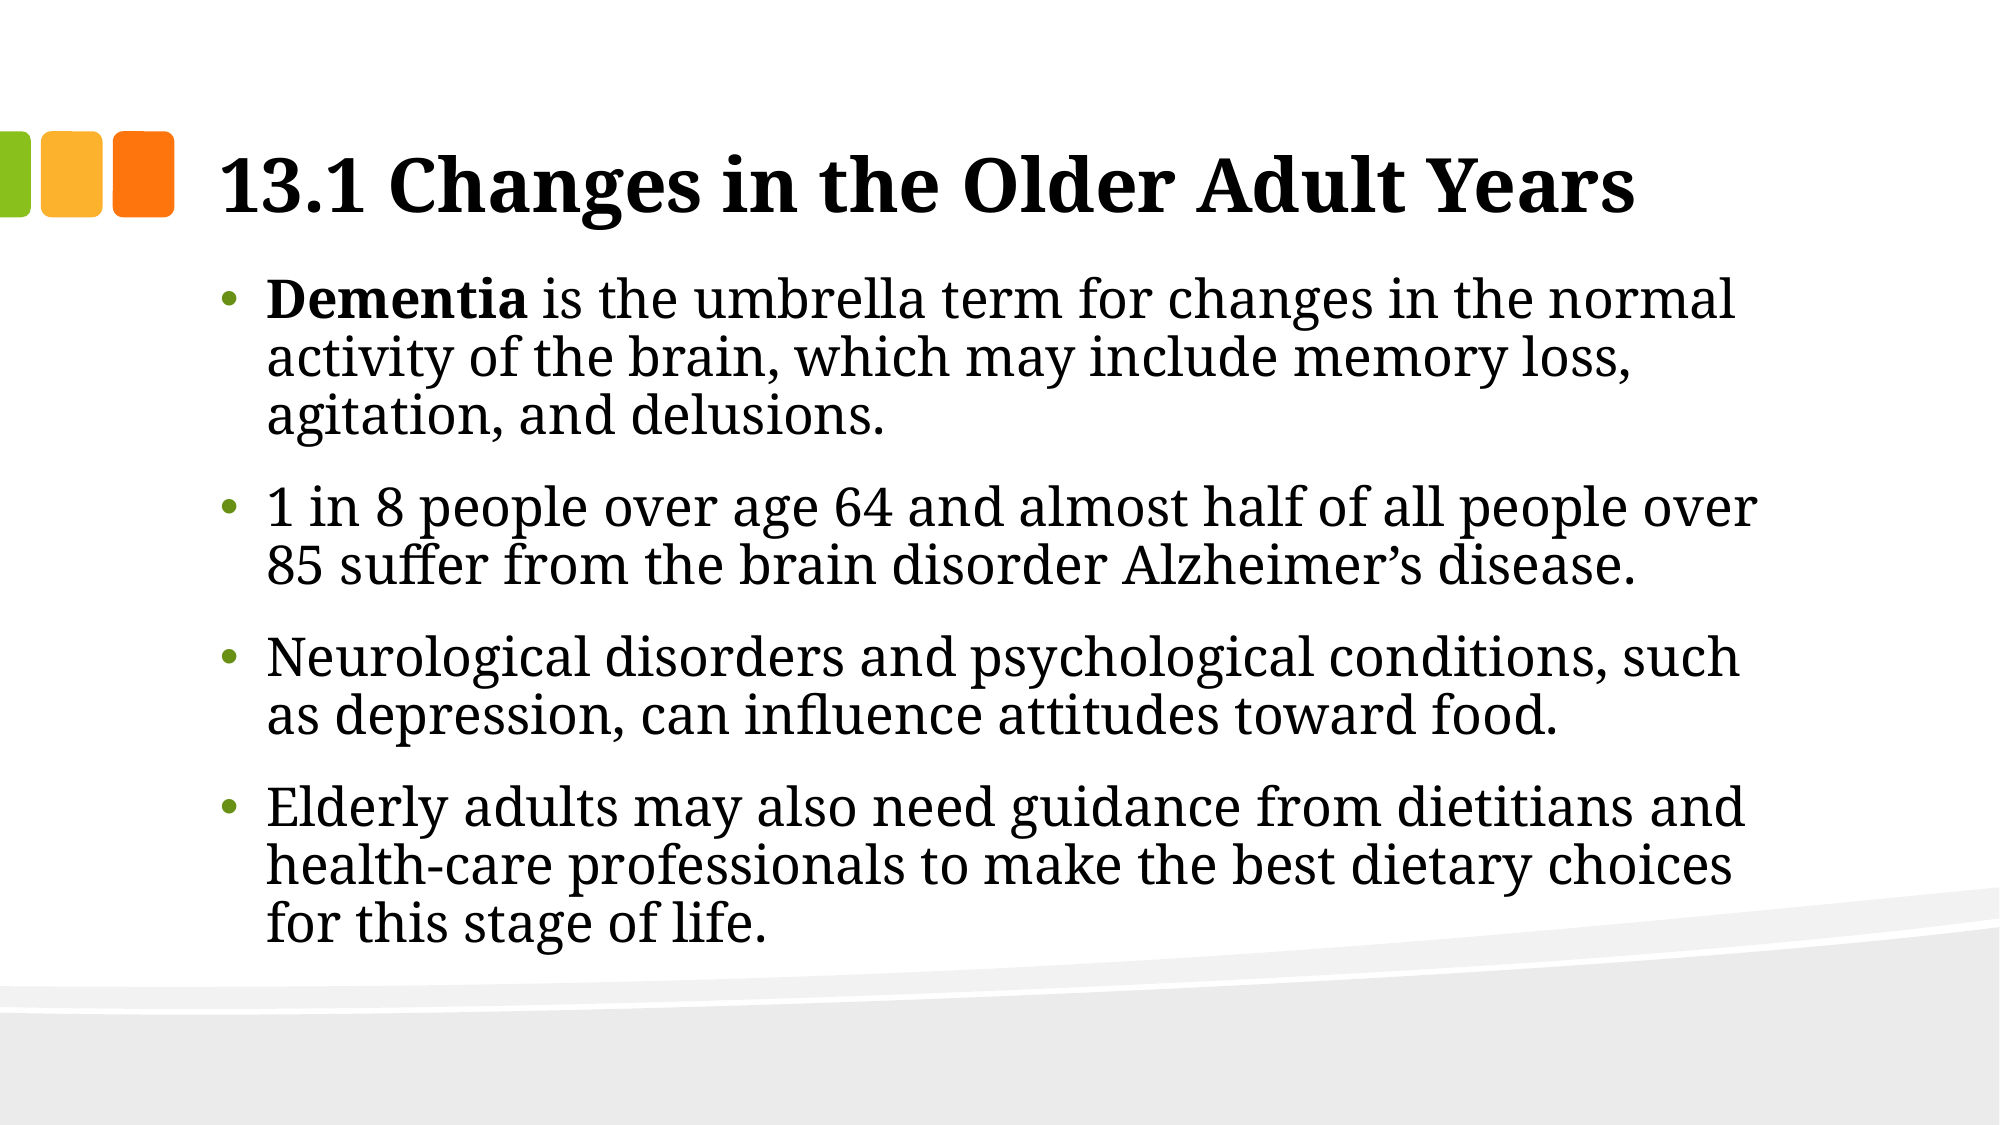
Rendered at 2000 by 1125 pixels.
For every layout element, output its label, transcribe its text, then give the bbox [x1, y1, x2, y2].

list Dementia is the umbrella term for changes in the normal activity of the brain, which may include memory loss, agitation, and delusions. 1 in 8 people over age 64 and almost half of all people over 85 suffer from the brain disorder Alzheimer’s disease. Neurological disorders and psychological conditions, such as depression, can influence attitudes toward food. Elderly adults may also need guidance from dietitians and health-care professionals to make the best dietary choices for this stage of life. [199, 262, 1800, 1013]
title 13.1 Changes in the Older Adult Years [199, 24, 1800, 238]
